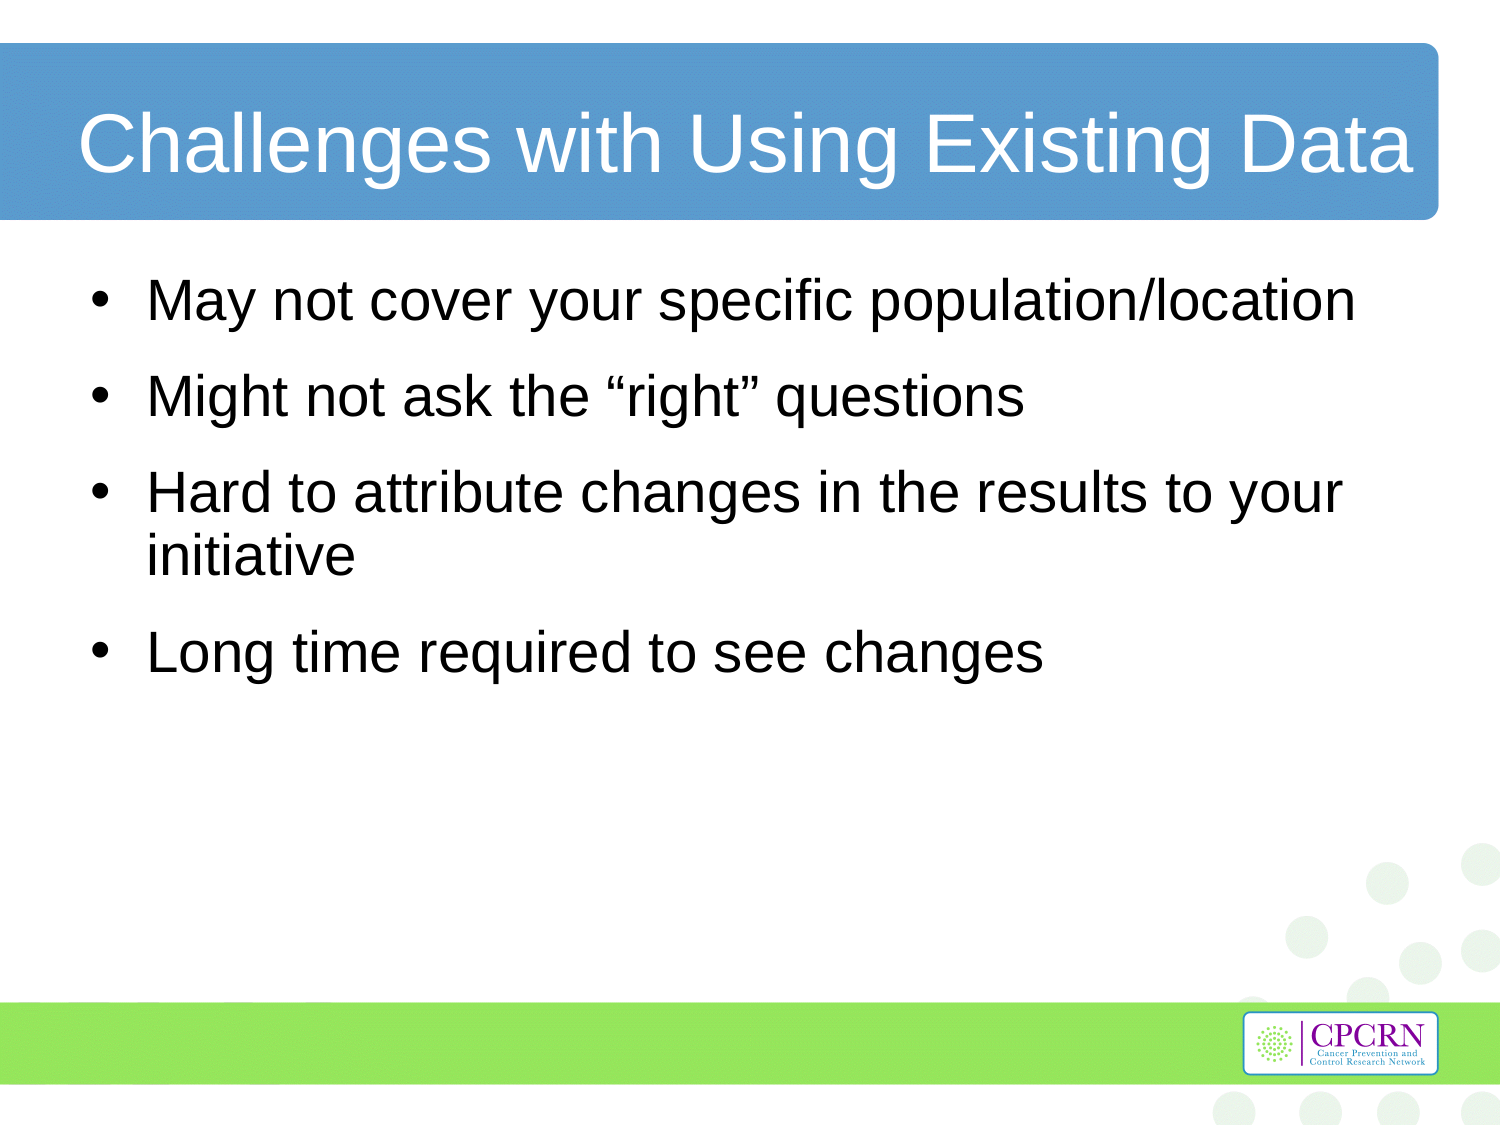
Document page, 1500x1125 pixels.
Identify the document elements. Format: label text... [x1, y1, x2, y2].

picture [0, 0, 1500, 1125]
list May not cover your specific population/location Might not ask the “right” questions Hard to attribute changes in the results to your initiative Long time required to see changes [75, 262, 1425, 1005]
title Challenges with Using Existing Data [62, 45, 1500, 233]
